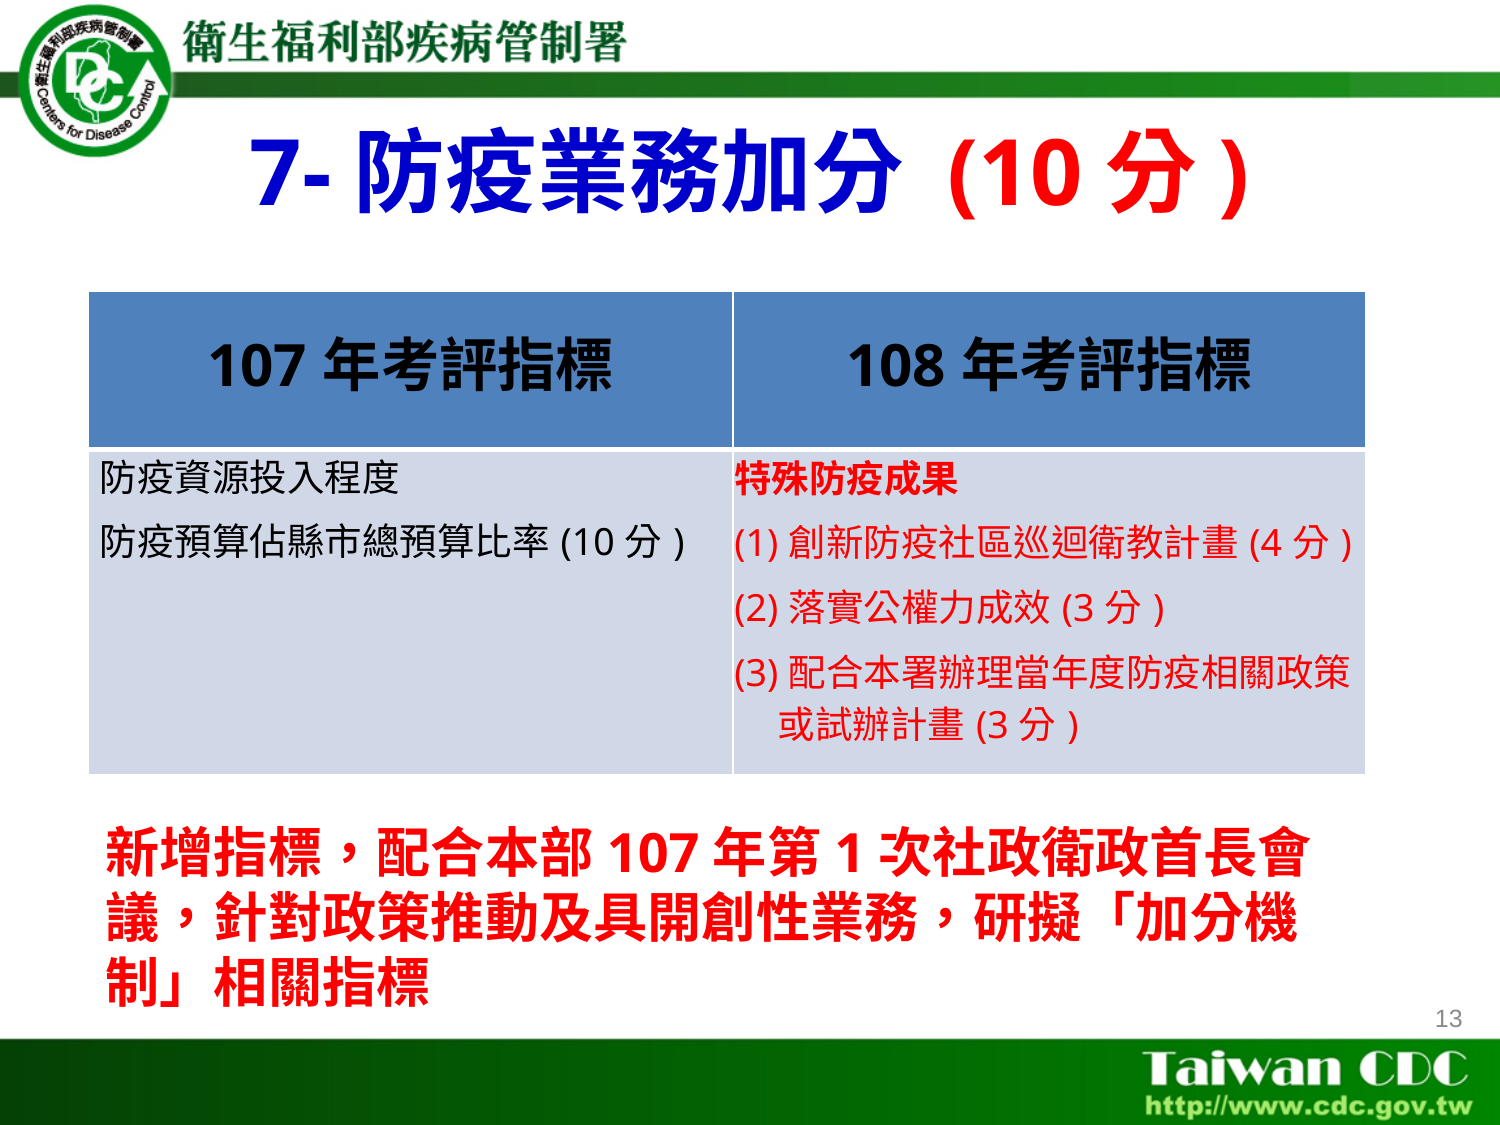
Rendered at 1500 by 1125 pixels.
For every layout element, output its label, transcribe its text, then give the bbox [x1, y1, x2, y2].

slide_number 13 [1128, 987, 1478, 1048]
picture [0, 0, 1500, 75]
table_header 107年考評指標 [89, 292, 732, 447]
table_cell 防疫資源投入程度 防疫預算佔縣市總預算比率(10分) [89, 452, 732, 774]
title 7-防疫業務加分 (10分) [0, 75, 1500, 263]
text_box 新增指標，配合本部107年第1次社政衛政首長會議，針對政策推動及具開創性業務，研擬「加分機制」相關指標 [90, 810, 1355, 1096]
table_header 108年考評指標 [734, 292, 1365, 447]
table_cell 特殊防疫成果 (1)創新防疫社區巡迴衛教計畫(4分) (2)落實公權力成效(3分) (3)配合本署辦理當年度防疫相關政策或試辦計畫(3分) [734, 452, 1365, 774]
picture [0, 263, 1500, 1125]
